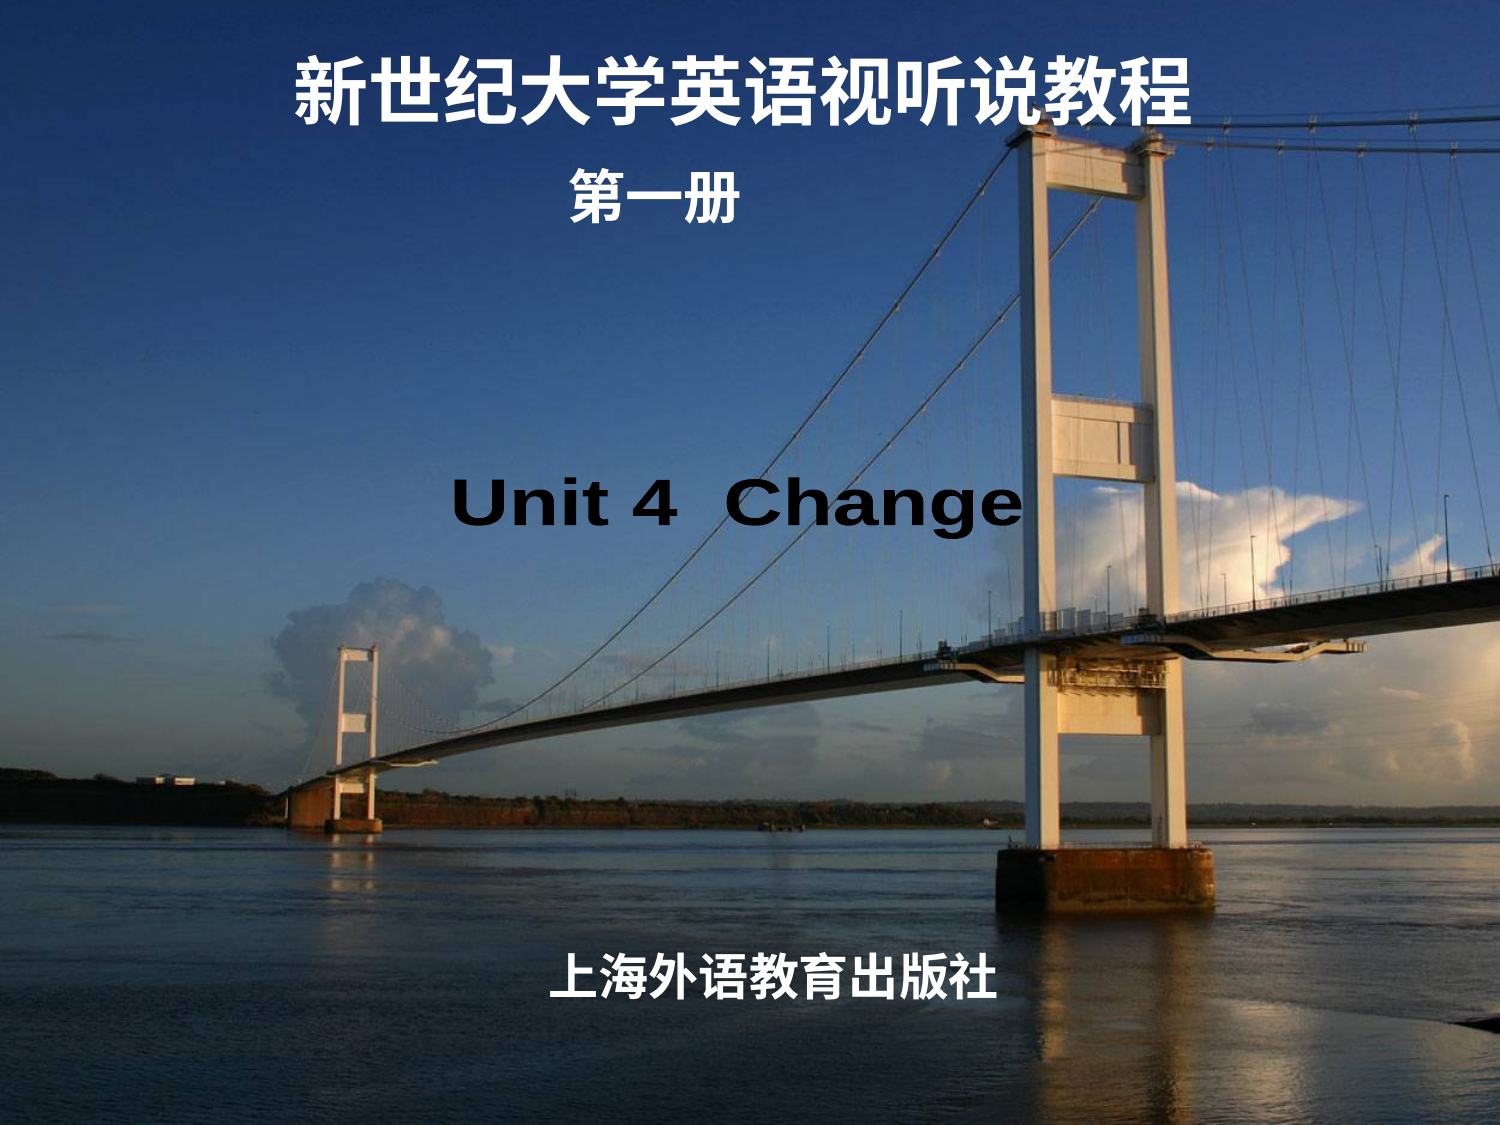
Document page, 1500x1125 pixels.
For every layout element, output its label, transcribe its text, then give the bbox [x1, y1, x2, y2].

picture [0, 0, 1500, 1125]
subtitle 上海外语教育出版社 [454, 937, 1022, 1039]
title 新世纪大学英语视听说教程 第一册 [64, 243, 1282, 417]
